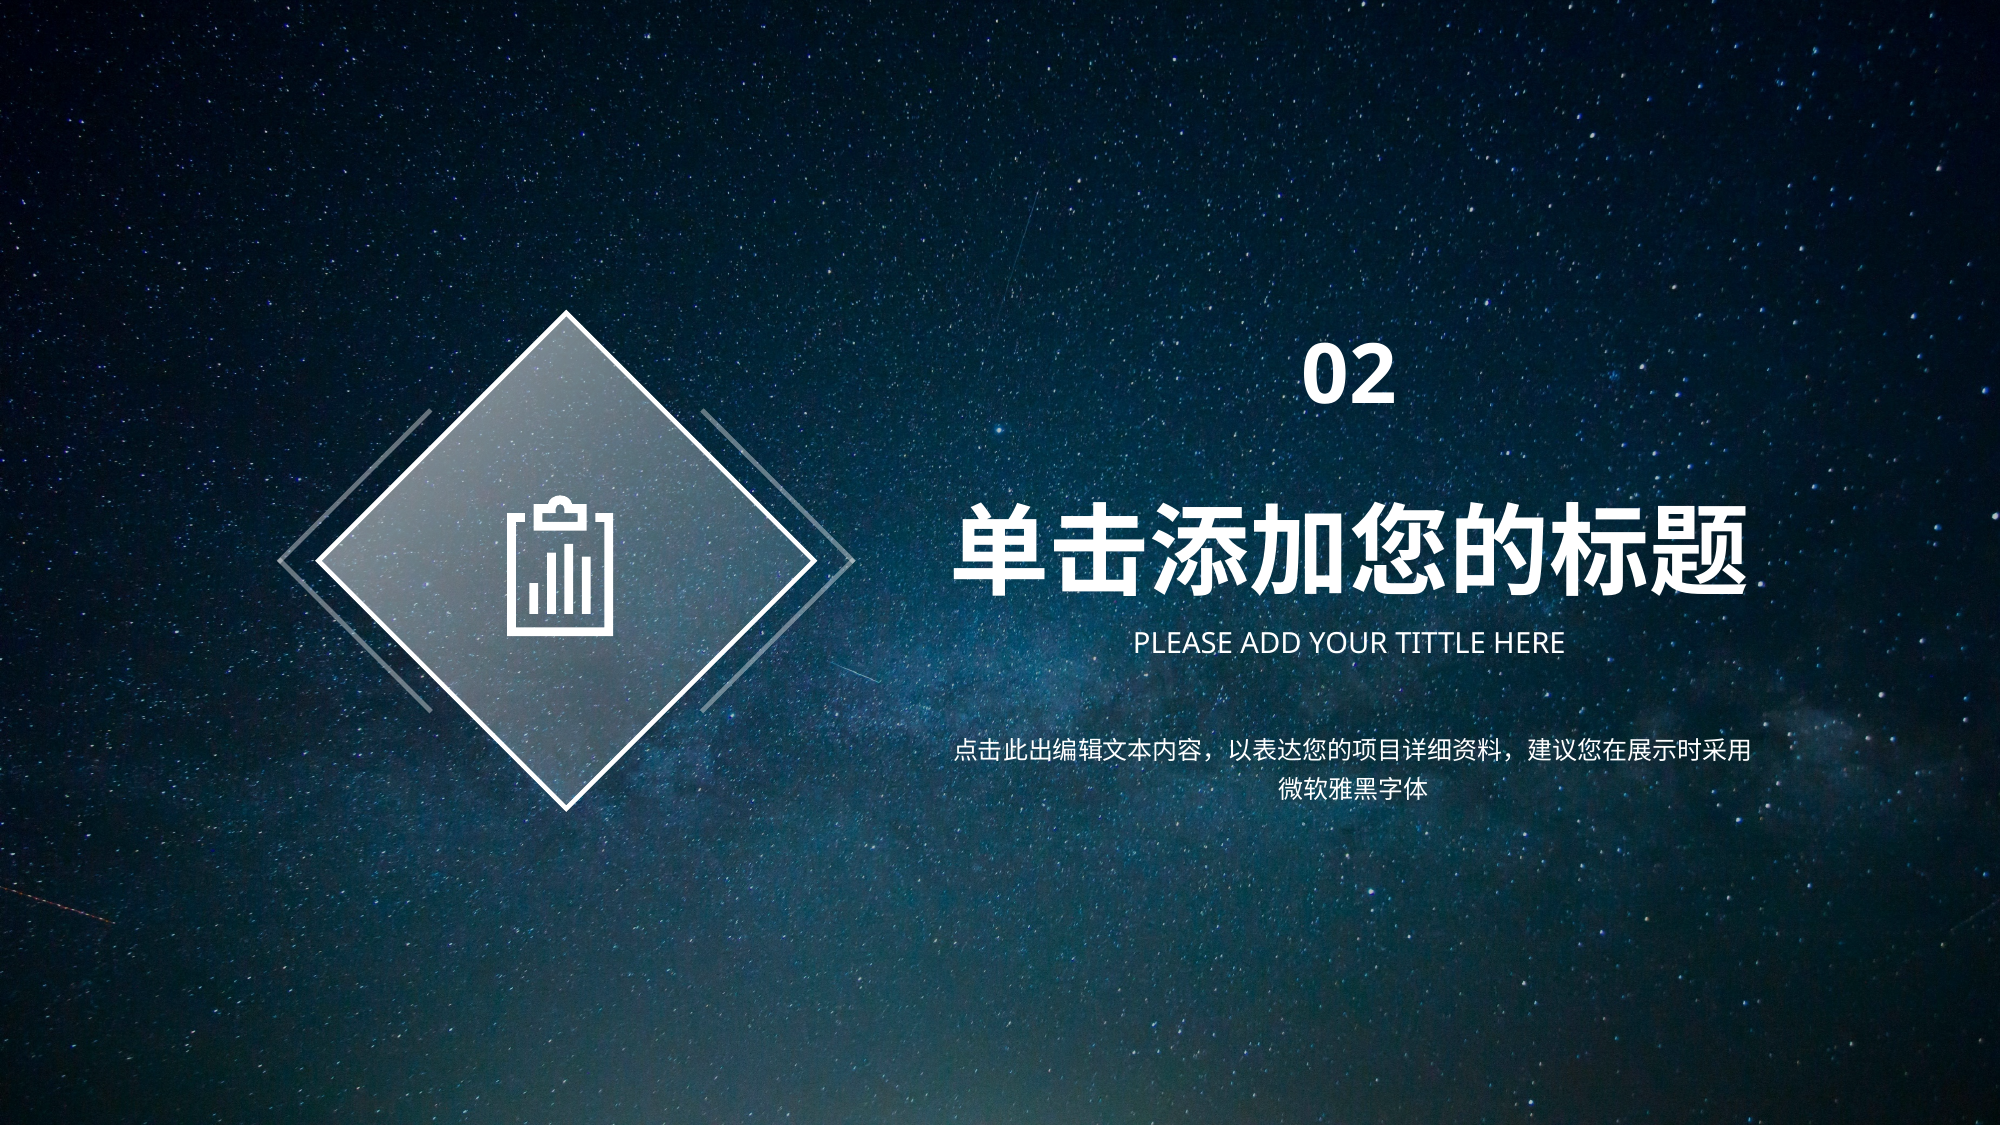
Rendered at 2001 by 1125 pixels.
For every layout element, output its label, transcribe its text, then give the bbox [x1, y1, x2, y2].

text_box 单击添加您的标题 [924, 480, 1775, 615]
picture [0, 0, 2000, 1125]
text_box 点击此出编辑文本内容，以表达您的项目详细资料，建议您在展示时采用微软雅黑字体 [931, 718, 1775, 811]
text_box 02 [1259, 312, 1439, 428]
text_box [278, 312, 855, 809]
text_box PLEASE ADD YOUR TITTLE HERE [1026, 616, 1673, 667]
